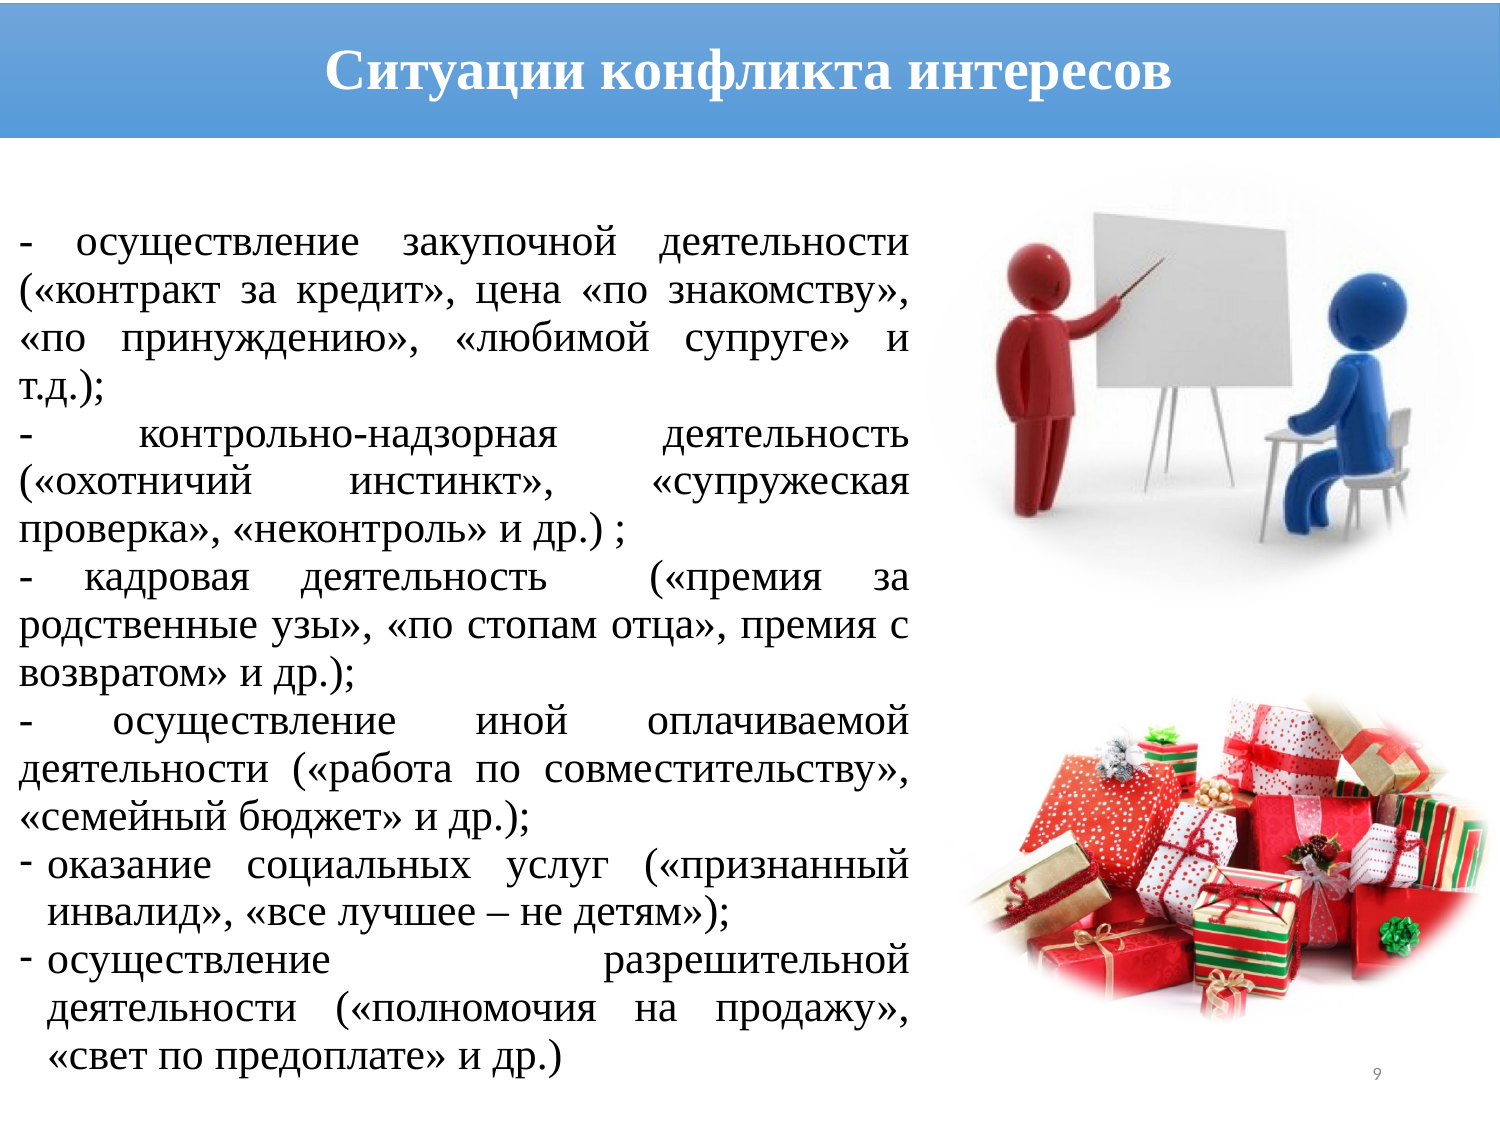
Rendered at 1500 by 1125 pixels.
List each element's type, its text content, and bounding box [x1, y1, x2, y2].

title Ситуации конфликта интересов [0, 3, 1500, 138]
picture [940, 672, 1500, 1027]
list - осуществление закупочной деятельности («контракт за кредит», цена «по знакомству», «по принуждению», «любимой супруге» и т.д.); - контрольно-надзорная деятельность («охотничий инстинкт», «супружеская проверка», «неконтроль» и др.) ; - кадровая деятельность («премия за родственные узы», «по стопам отца», премия с возвратом» и др.); - осуществление иной оплачиваемой деятельности («работа по совместительству», «семейный бюджет» и др.); оказание социальных услуг («признанный инвалид», «все лучшее – не детям»); осуществление разрешительной деятельности («полномочия на продажу», «свет по предоплате» и др.) [3, 160, 926, 1094]
slide_number 9 [1059, 1042, 1397, 1103]
picture [924, 160, 1479, 612]
